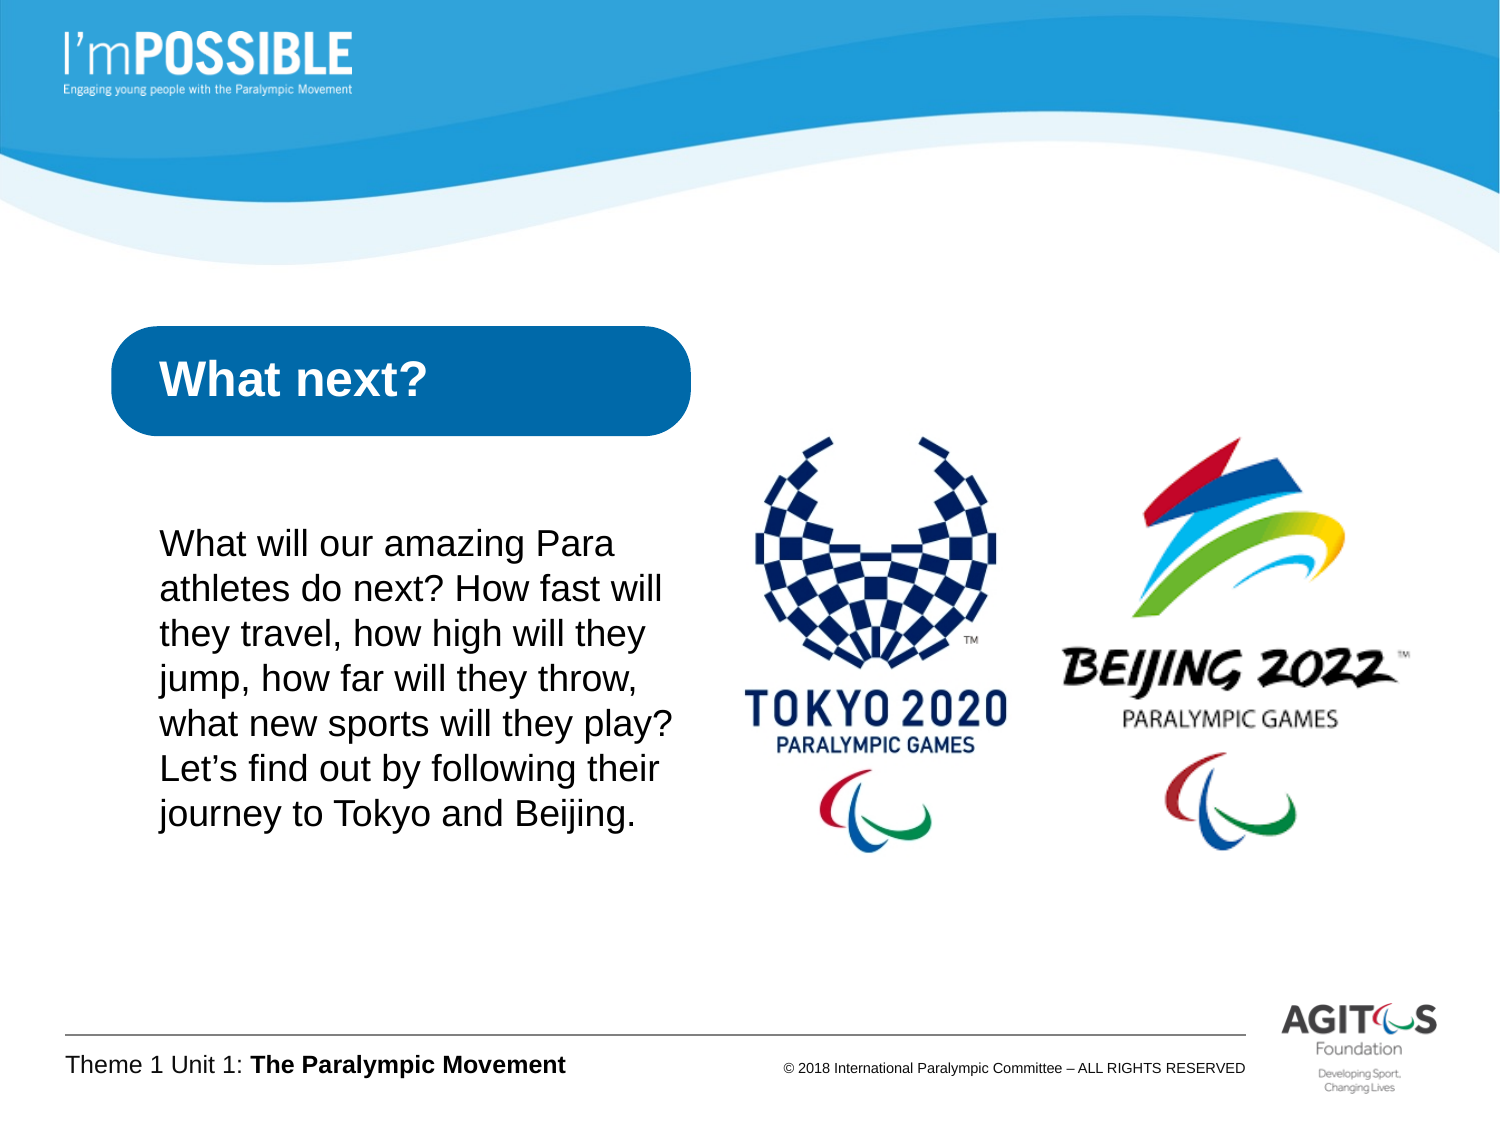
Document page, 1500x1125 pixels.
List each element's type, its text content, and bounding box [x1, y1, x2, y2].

picture [0, 0, 1500, 273]
text_box What next? [159, 338, 691, 425]
picture [1059, 434, 1412, 854]
text_box [109, 324, 679, 439]
text_box What will our amazing Para athletes do next? How fast will they travel, how high will they jump, how far will they throw, what new sports will they play? Let’s find out by following their journey to Tokyo and Beijing. [159, 511, 691, 842]
picture [1281, 1003, 1437, 1094]
picture [740, 424, 1012, 864]
